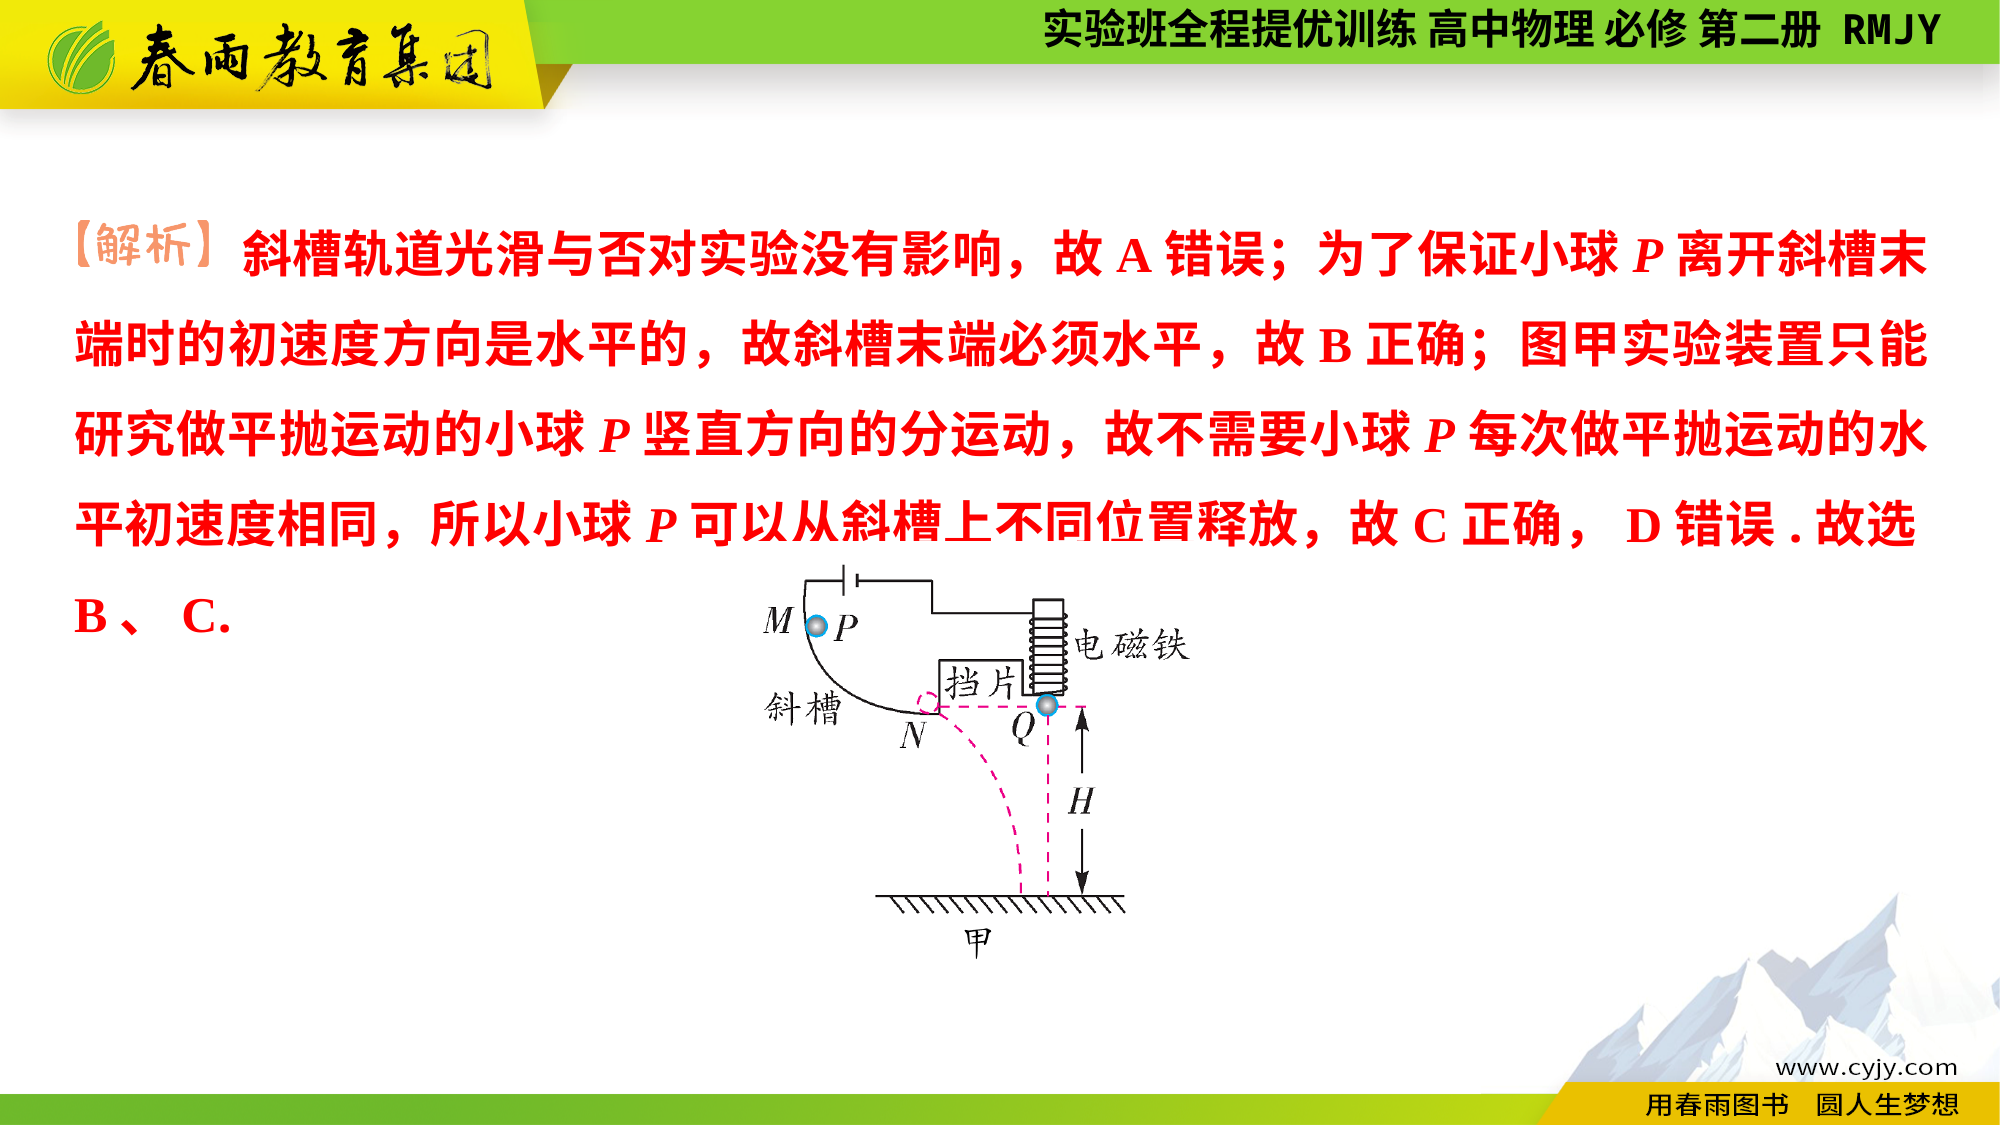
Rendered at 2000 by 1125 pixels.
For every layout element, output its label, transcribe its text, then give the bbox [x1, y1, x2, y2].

picture [0, 0, 2000, 1125]
list 斜槽轨道光滑与否对实验没有影响，故A错误；为了保证小球P离开斜槽末端时的初速度方向是水平的，故斜槽末端必须水平，故B正确；图甲实验装置只能研究做平抛运动的小球P竖直方向的分运动，故不需要小球P每次做平抛运动的水平初速度相同，所以小球P可以从斜槽上不同位置释放，故C正确，D错误.故选B、C. [59, 184, 1944, 564]
